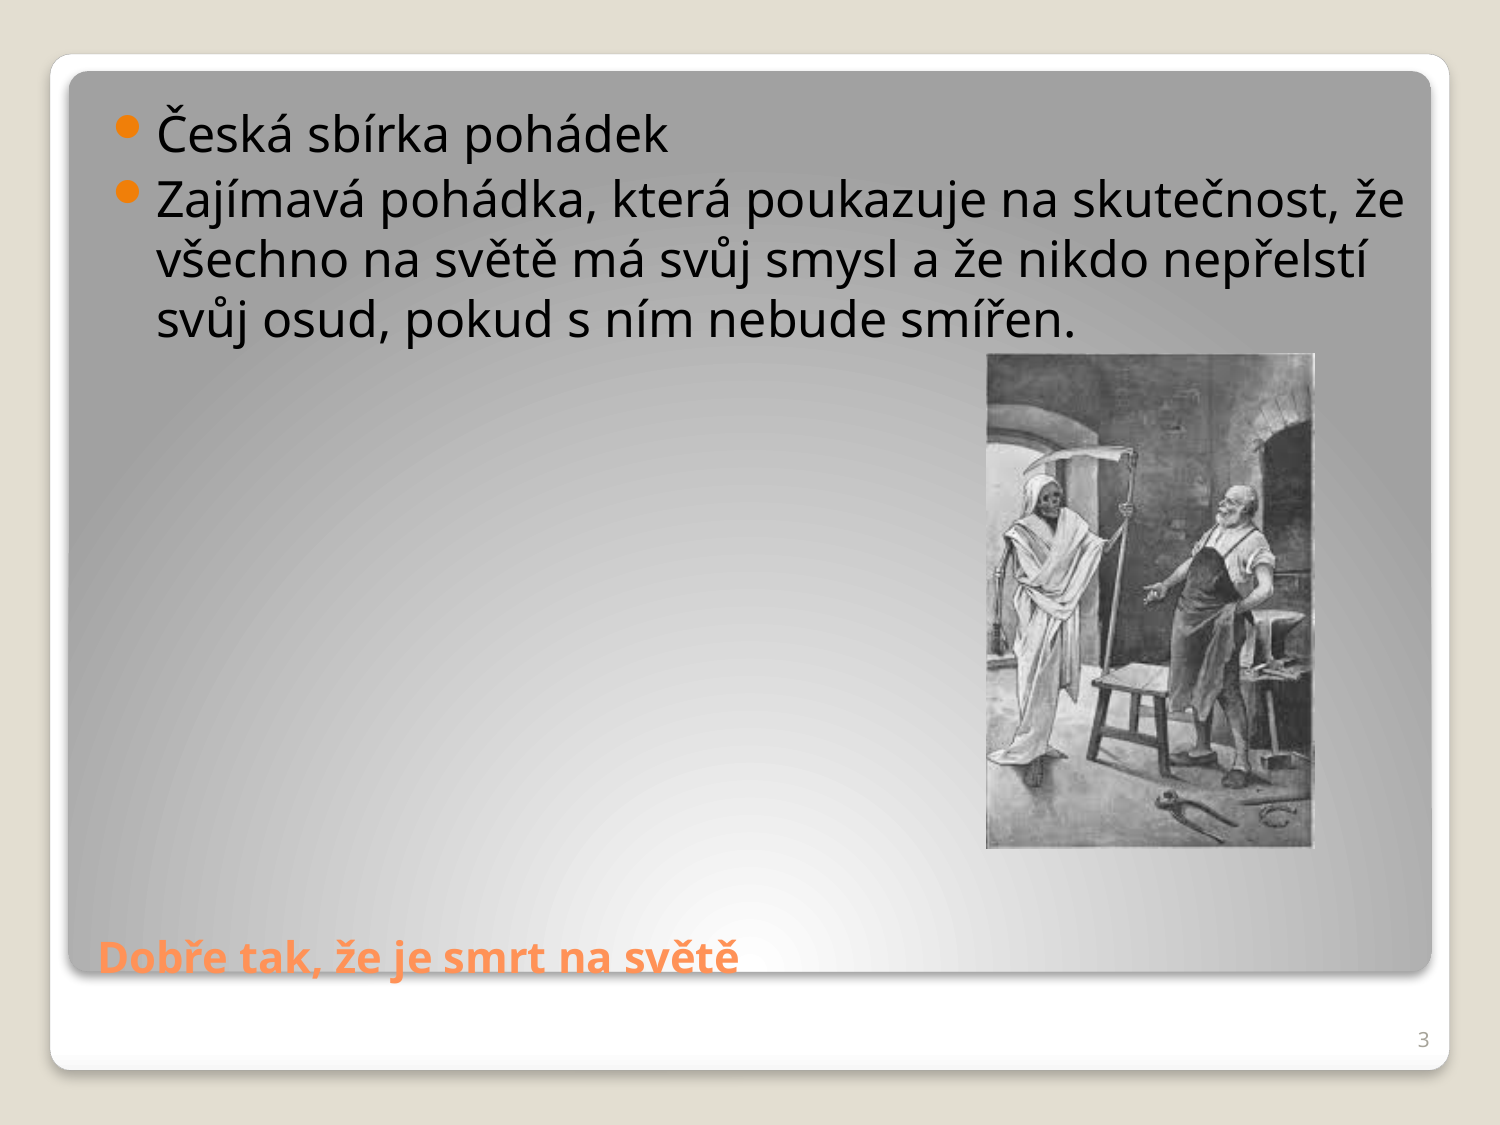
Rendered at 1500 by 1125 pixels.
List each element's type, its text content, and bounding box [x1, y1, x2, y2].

list Česká sbírka pohádek Zajímavá pohádka, která poukazuje na skutečnost, že všechno na světě má svůj smysl a že nikdo nepřelstí svůj osud, pokud s ním nebude smířen. [82, 86, 1425, 774]
title Dobře tak, že je smrt na světě [82, 817, 1425, 990]
slide_number 3 [1369, 1002, 1445, 1063]
picture [985, 353, 1315, 849]
